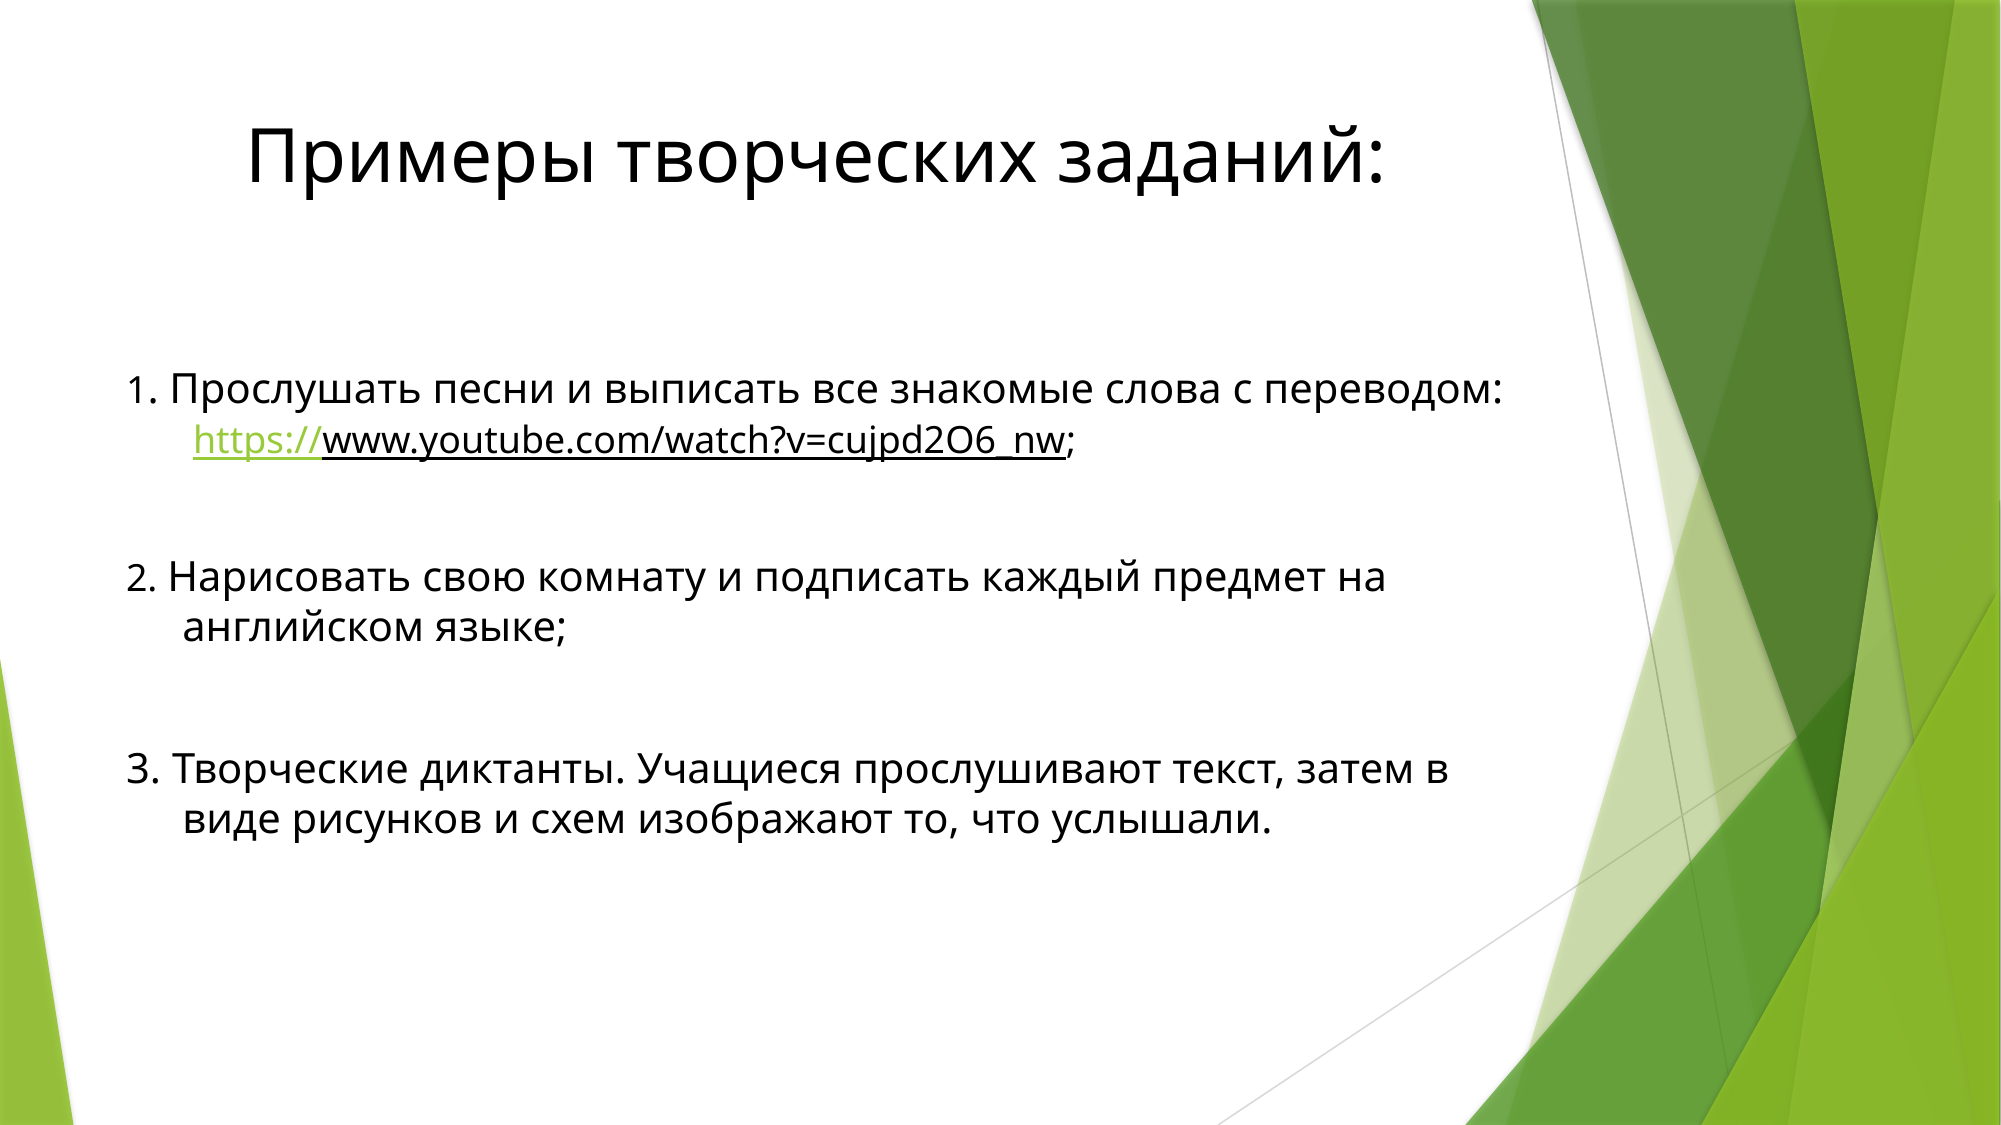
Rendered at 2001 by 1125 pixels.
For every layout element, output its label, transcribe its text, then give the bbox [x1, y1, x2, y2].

title Примеры творческих заданий: [111, 99, 1522, 317]
list 1. Прослушать песни и выписать все знакомые слова с переводом: https://www.youtube.com/watch?v=cujpd2O6_nw; 2. Нарисовать свою комнату и подписать каждый предмет на английском языке; 3. Творческие диктанты. Учащиеся прослушивают текст, затем в виде рисунков и схем изображают то, что услышали. [111, 354, 1522, 992]
